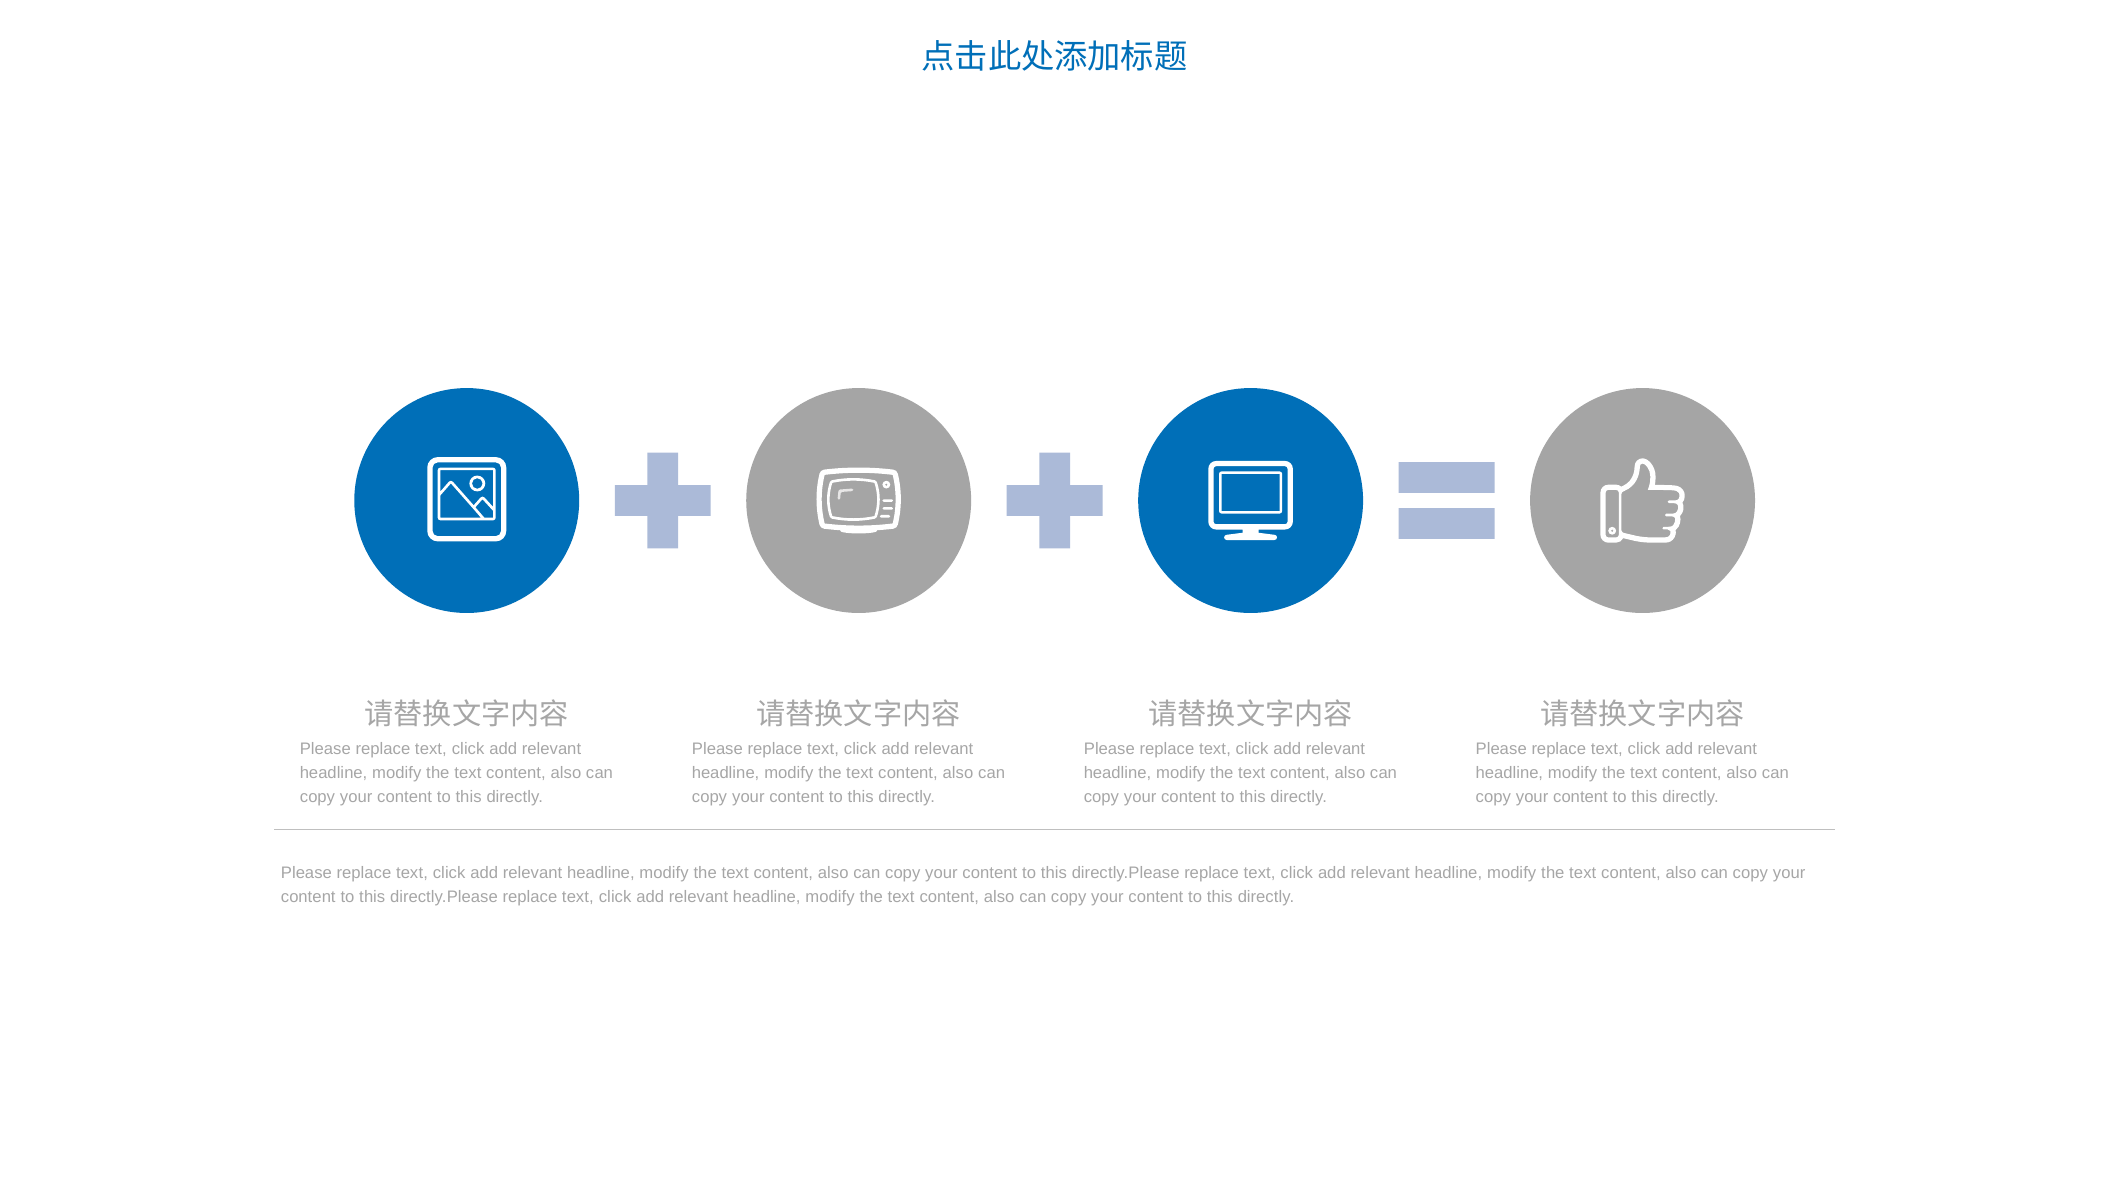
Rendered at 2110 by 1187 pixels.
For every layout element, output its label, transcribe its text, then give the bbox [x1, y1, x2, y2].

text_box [299, 688, 634, 805]
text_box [691, 688, 1026, 805]
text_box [354, 388, 1755, 613]
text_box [1475, 688, 1810, 805]
text_box Please replace text, click add relevant headline, modify the text content, also can copy your content to this directly.Please replace text, click add relevant headline, modify the text content, also can copy your content to this directly.Please replace text, click add relevant headline, modify the text content, also can copy your content to this directly. [280, 858, 1829, 907]
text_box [1083, 688, 1418, 805]
text_box 点击此处添加标题 [899, 27, 1210, 86]
